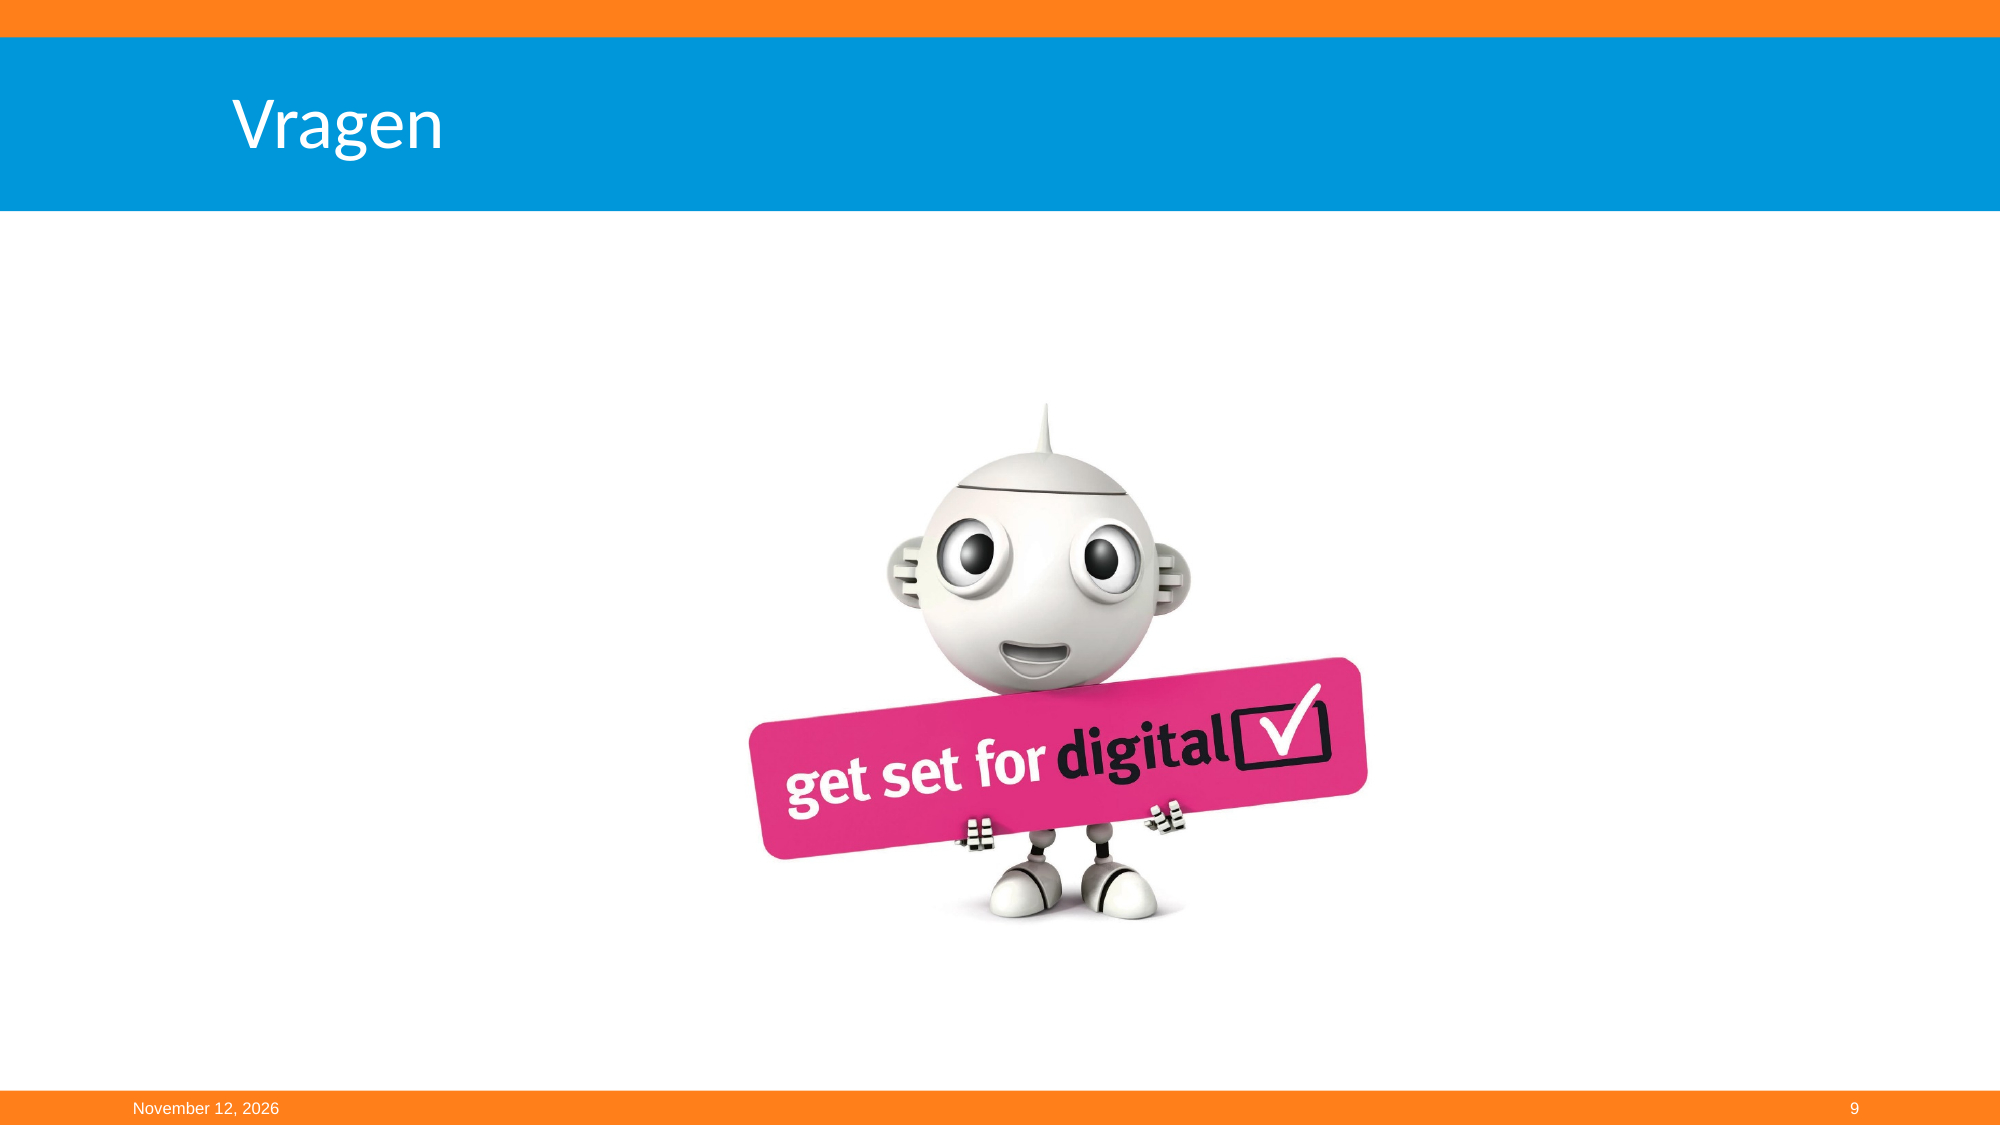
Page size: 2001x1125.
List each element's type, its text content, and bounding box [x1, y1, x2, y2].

text_box Vragen [217, 66, 461, 172]
picture [690, 284, 1410, 1064]
